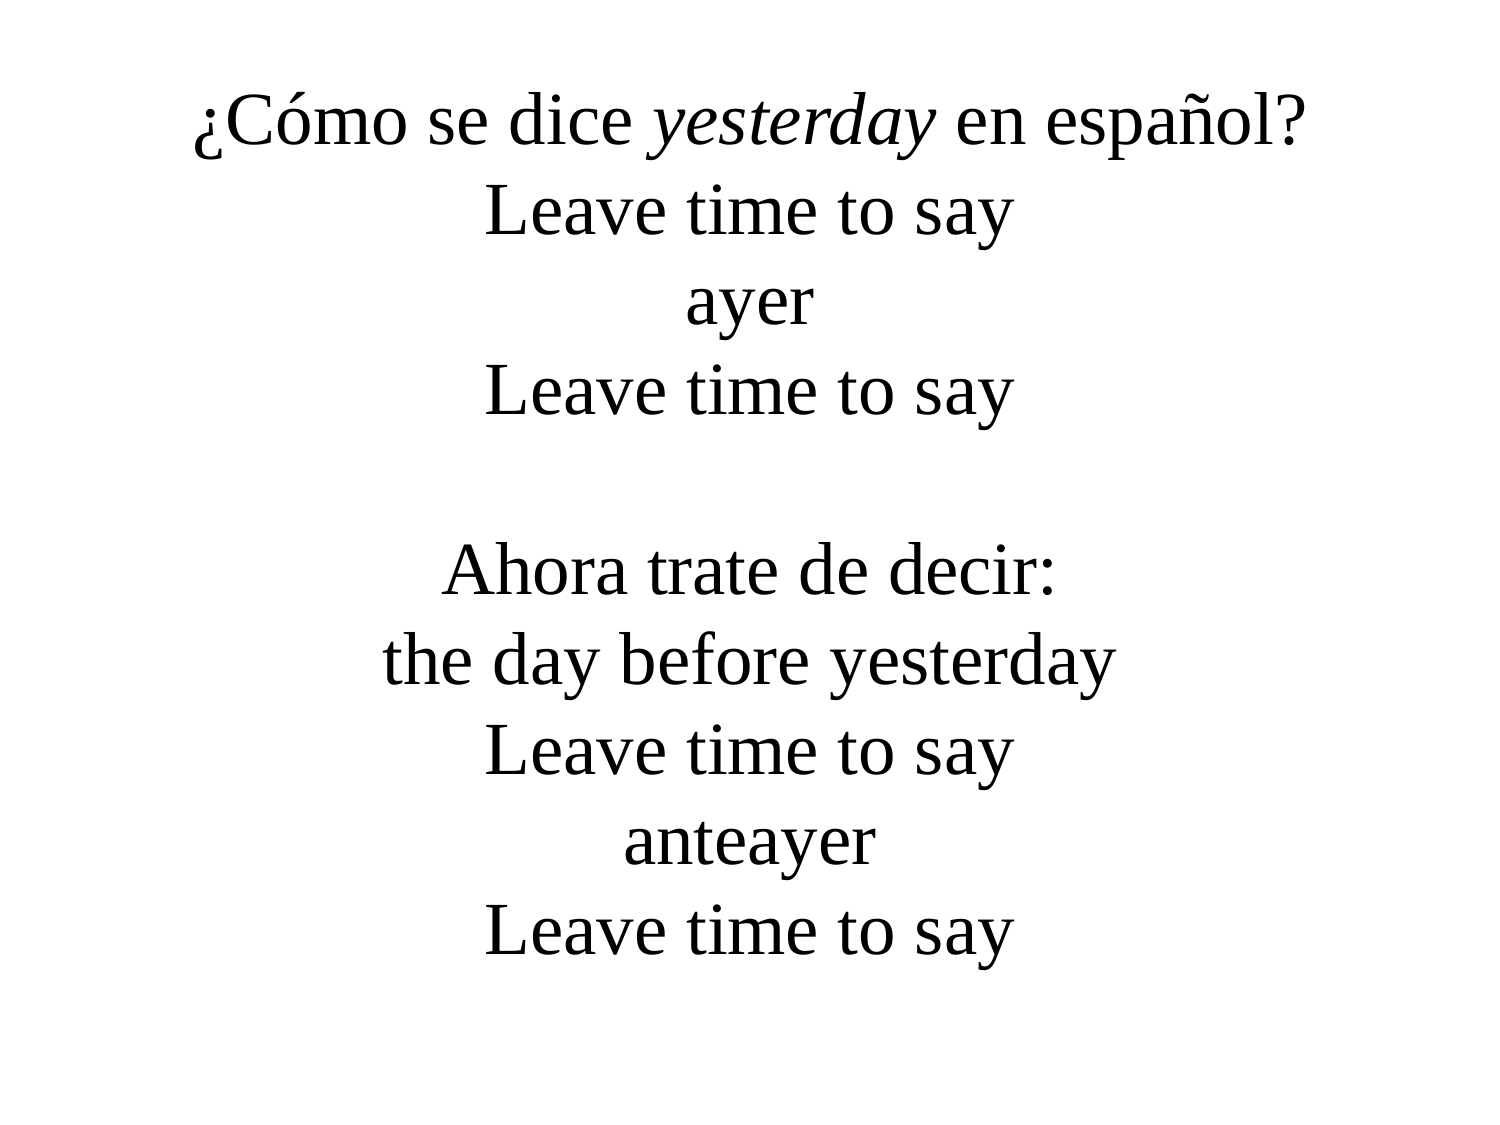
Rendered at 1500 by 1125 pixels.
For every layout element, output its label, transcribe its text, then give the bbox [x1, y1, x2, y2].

text_box ¿Cómo se dice yesterday en español? Leave time to say ayer Leave time to say Ahora trate de decir: the day before yesterday Leave time to say anteayer Leave time to say [87, 62, 1413, 978]
